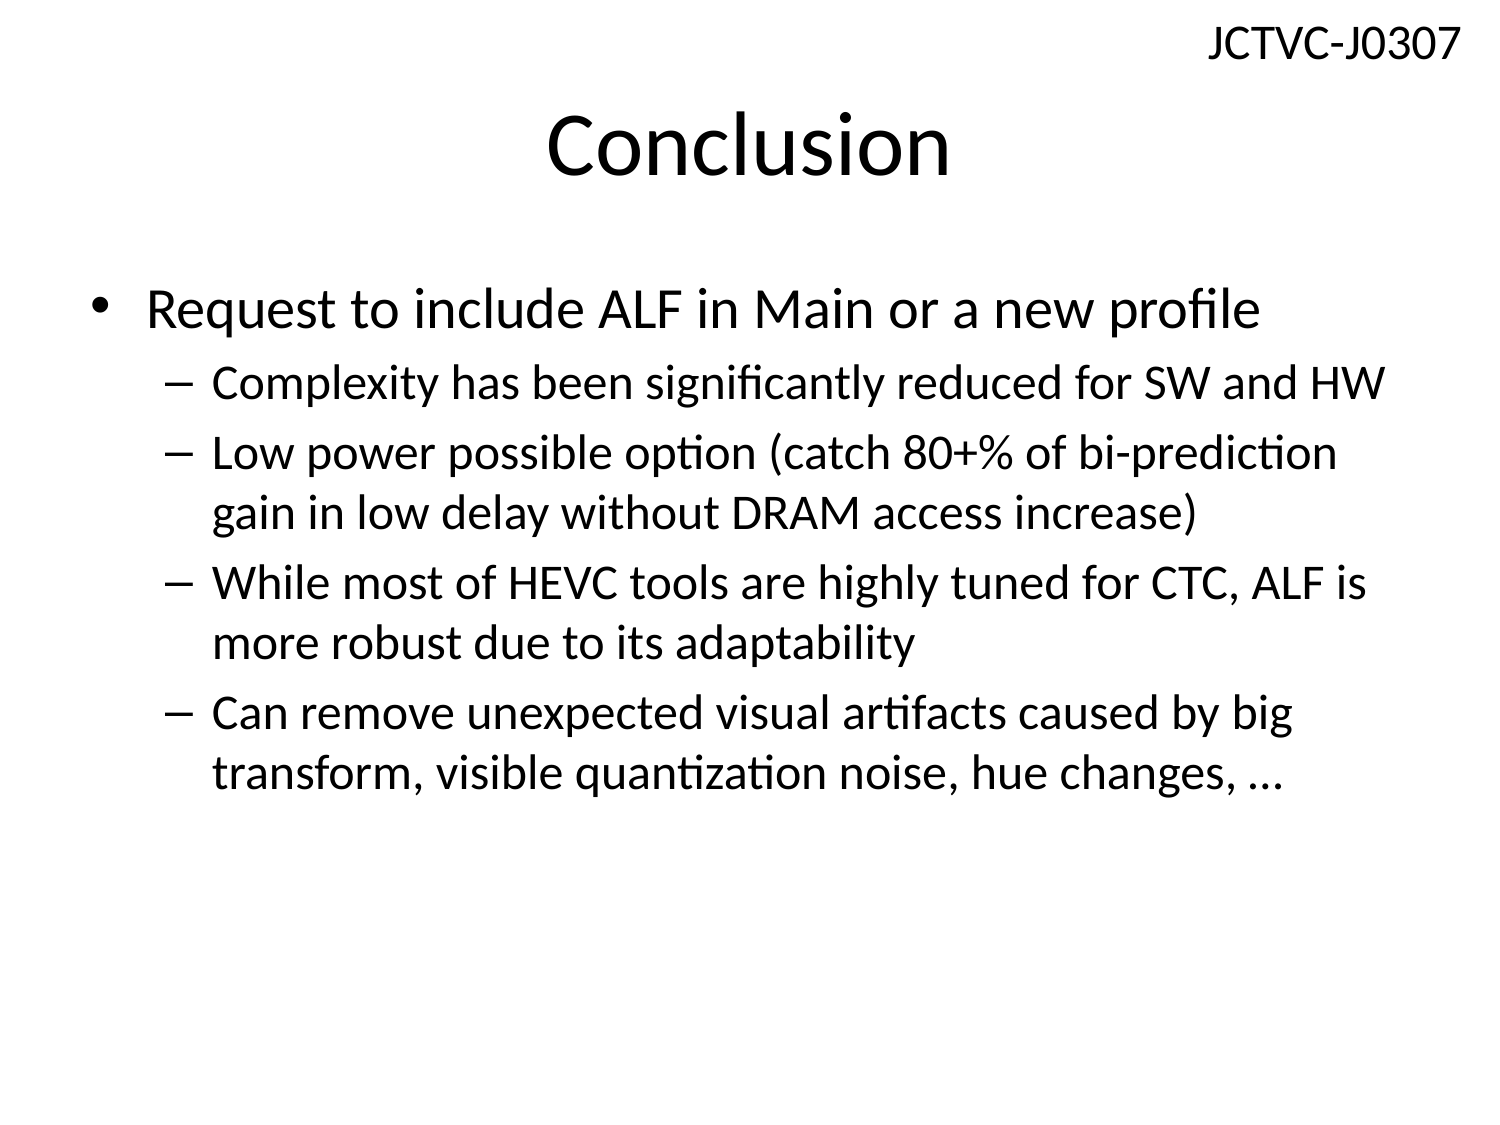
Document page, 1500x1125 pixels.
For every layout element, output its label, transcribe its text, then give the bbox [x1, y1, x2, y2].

title Conclusion [75, 45, 1425, 233]
text_box JCTVC-J0307 [1175, 2, 1495, 78]
list Request to include ALF in Main or a new profile Complexity has been significantly reduced for SW and HW Low power possible option (catch 80+% of bi-prediction gain in low delay without DRAM access increase) While most of HEVC tools are highly tuned for CTC, ALF is more robust due to its adaptability Can remove unexpected visual artifacts caused by big transform, visible quantization noise, hue changes, … [75, 262, 1425, 1005]
